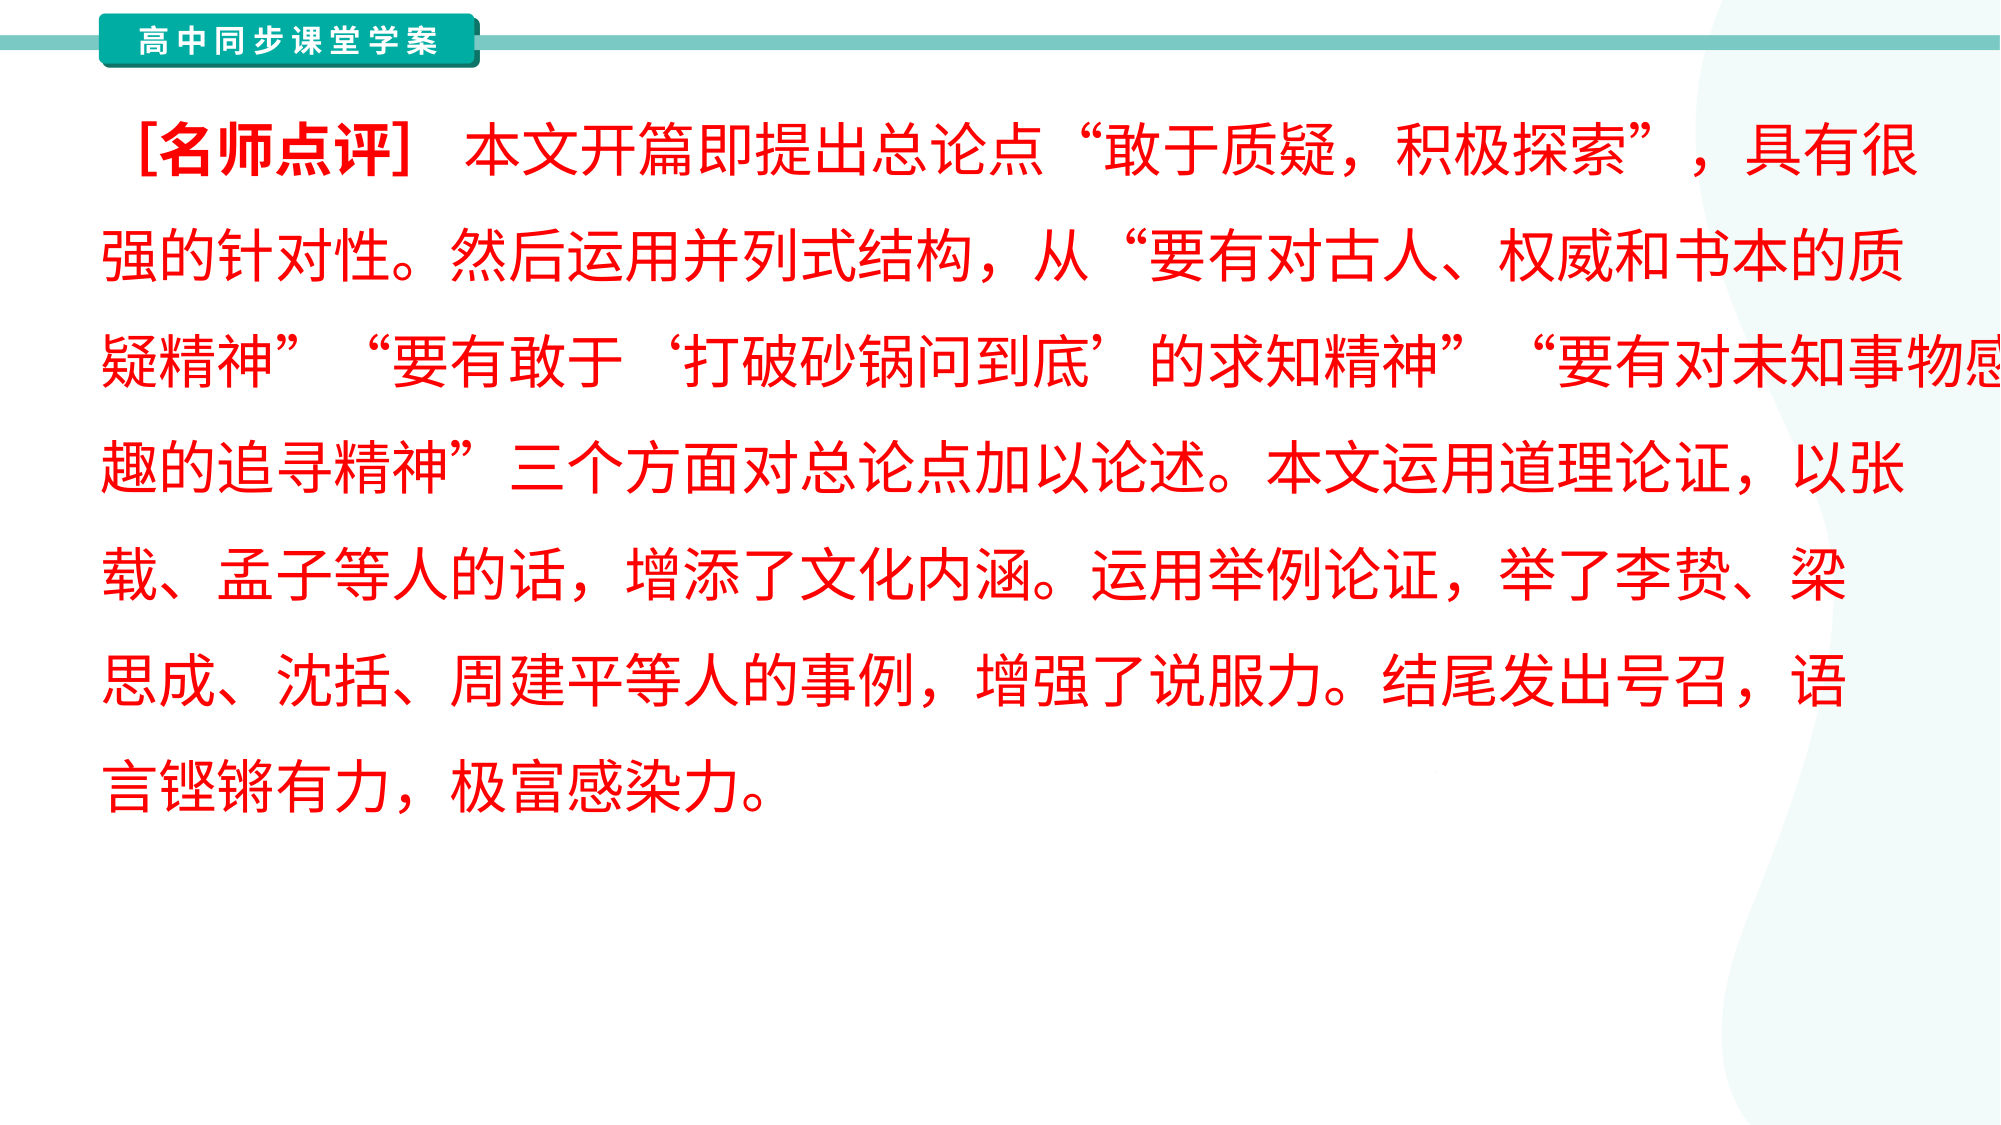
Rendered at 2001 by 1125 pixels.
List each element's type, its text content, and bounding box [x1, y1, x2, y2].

text_box ［名师点评］ 本文开篇即提出总论点“敢于质疑，积极探索”，具有很 强的针对性。然后运用并列式结构，从“要有对古人、权威和书本的质 疑精神”“要有敢于‘打破砂锅问到底’的求知精神”“要有对未知事物感兴 趣的追寻精神”三个方面对总论点加以论述。本文运用道理论证，以张 载、孟子等人的话，增添了文化内涵。运用举例论证，举了李贽、梁 思成、沈括、周建平等人的事例，增强了说服力。结尾发出号召，语 言铿锵有力，极富感染力。 [100, 76, 1899, 821]
picture [0, 0, 2000, 1125]
